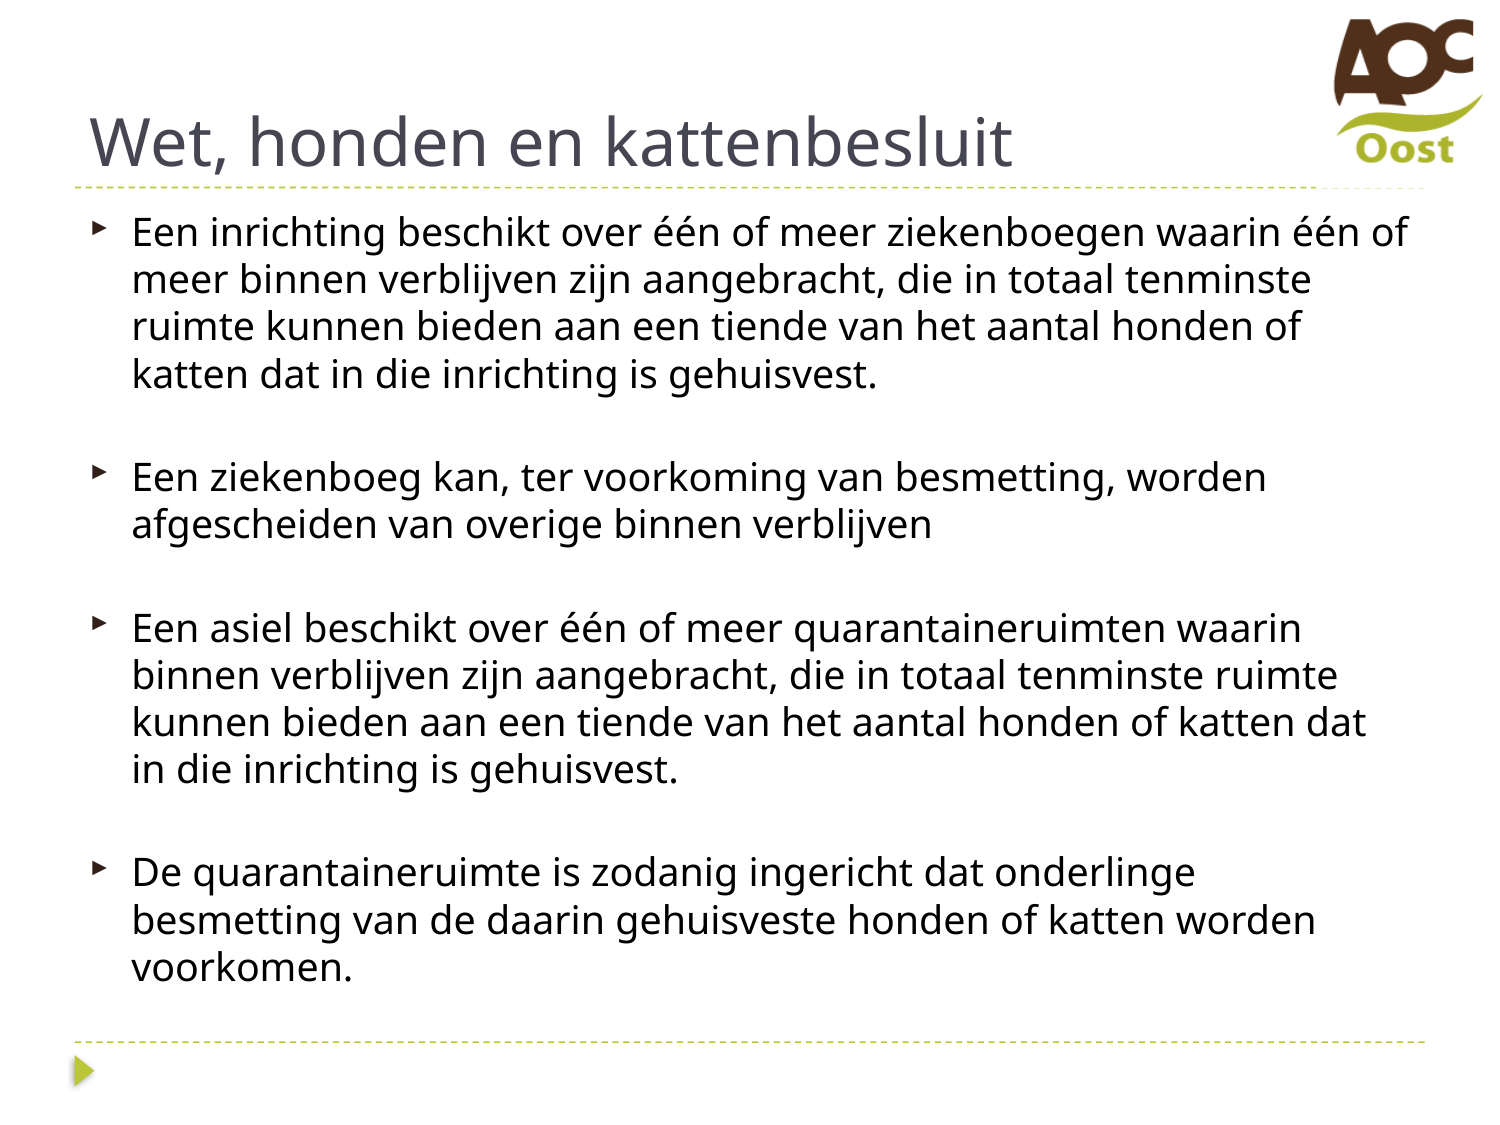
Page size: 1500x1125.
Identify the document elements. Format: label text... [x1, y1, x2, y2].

list Een inrichting beschikt over één of meer ziekenboegen waarin één of meer binnen verblijven zijn aangebracht, die in totaal tenminste ruimte kunnen bieden aan een tiende van het aantal honden of katten dat in die inrichting is gehuisvest. Een ziekenboeg kan, ter voorkoming van besmetting, worden afgescheiden van overige binnen verblijven Een asiel beschikt over één of meer quarantaineruimten waarin binnen verblijven zijn aangebracht, die in totaal tenminste ruimte kunnen bieden aan een tiende van het aantal honden of katten dat in die inrichting is gehuisvest. De quarantaineruimte is zodanig ingericht dat onderlinge besmetting van de daarin gehuisveste honden of katten worden voorkomen. [75, 200, 1425, 1010]
title Wet, honden en kattenbesluit [75, 24, 1311, 188]
picture [1316, 0, 1500, 188]
